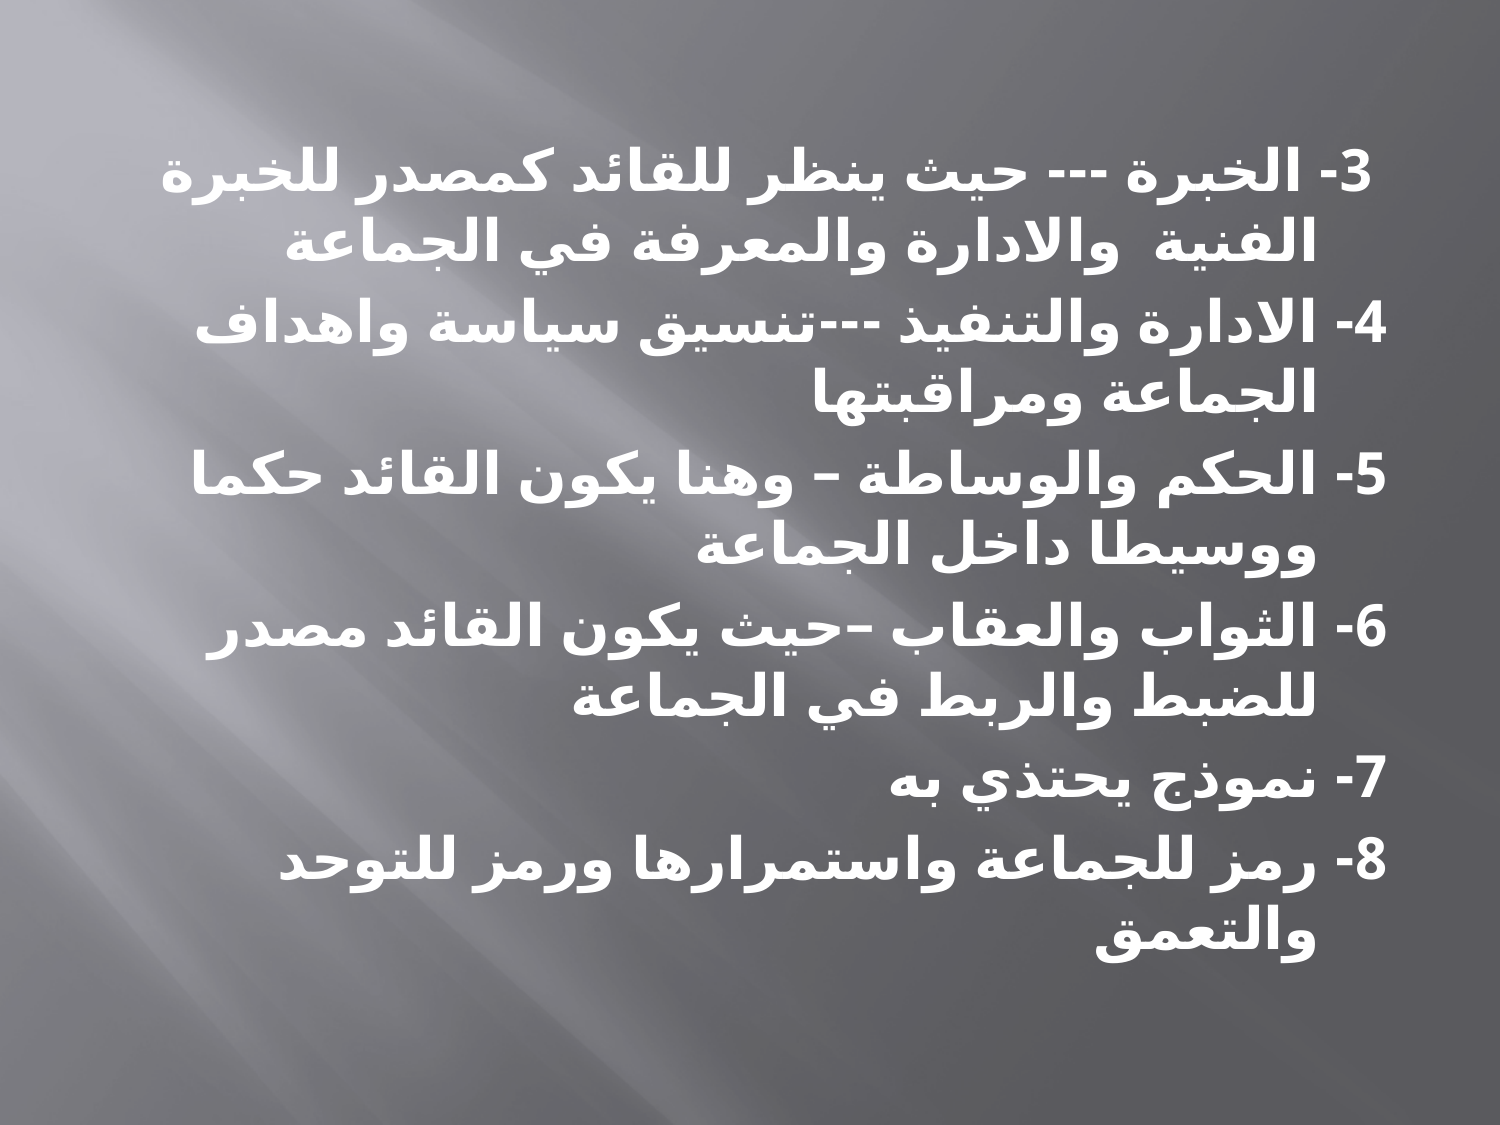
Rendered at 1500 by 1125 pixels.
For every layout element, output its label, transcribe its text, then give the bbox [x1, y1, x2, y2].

list 3- الخبرة --- حيث ينظر للقائد كمصدر للخبرة الفنية والادارة والمعرفة في الجماعة 4- الادارة والتنفيذ ---تنسيق سياسة واهداف الجماعة ومراقبتها 5- الحكم والوساطة – وهنا يكون القائد حكما ووسيطا داخل الجماعة 6- الثواب والعقاب –حيث يكون القائد مصدر للضبط والربط في الجماعة 7- نموذج يحتذي به 8- رمز للجماعة واستمرارها ورمز للتوحد والتعمق [75, 125, 1425, 1035]
